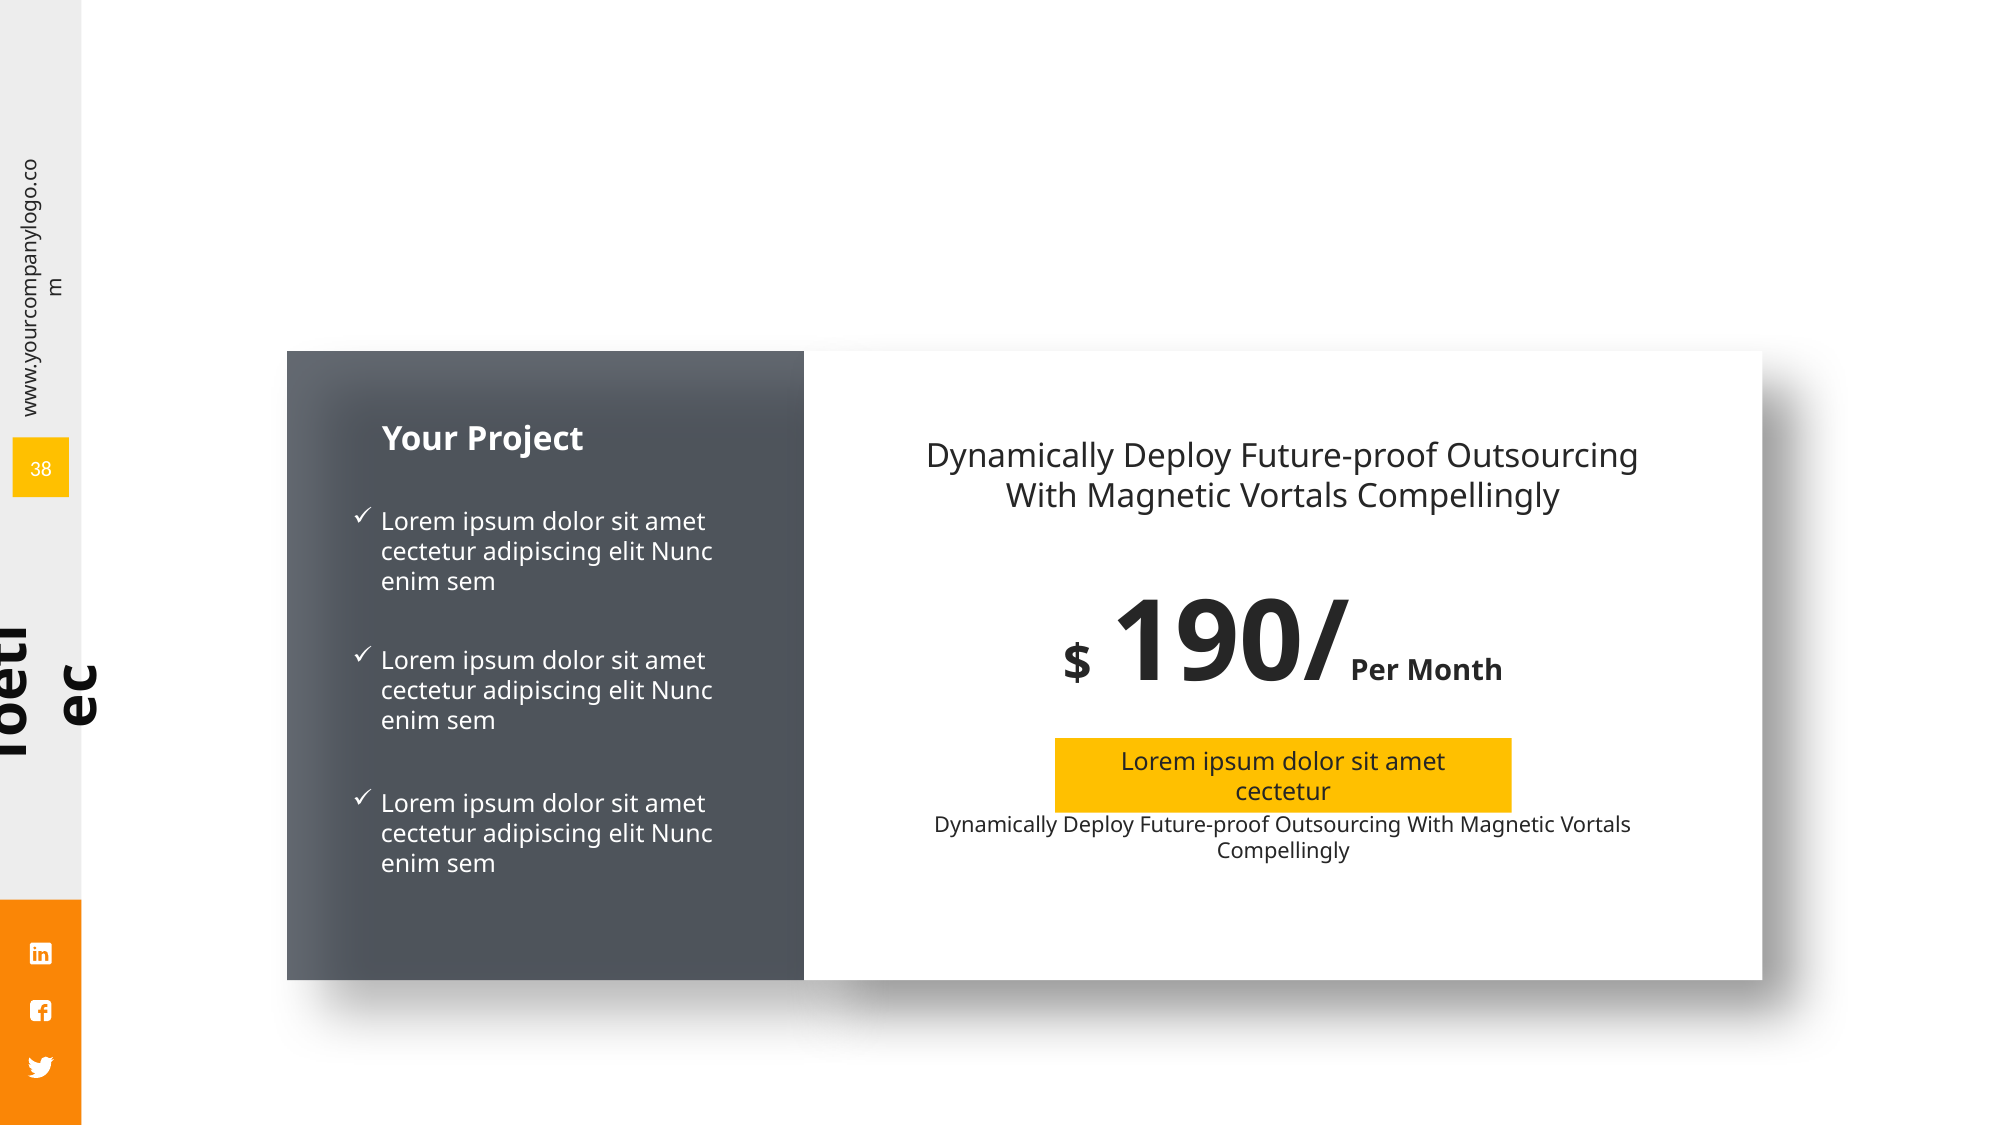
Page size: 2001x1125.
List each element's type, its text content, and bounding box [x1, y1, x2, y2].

text_box Lorem ipsum dolor sit amet cectetur adipiscing elit Nunc enim sem [338, 792, 736, 885]
text_box Dynamically Deploy Future-proof Outsourcing With Magnetic Vortals Compellingly [876, 795, 1691, 878]
slide_number 38 [12, 437, 69, 498]
text_box [286, 792, 802, 981]
picture [81, 0, 2000, 792]
text_box [803, 792, 1763, 981]
